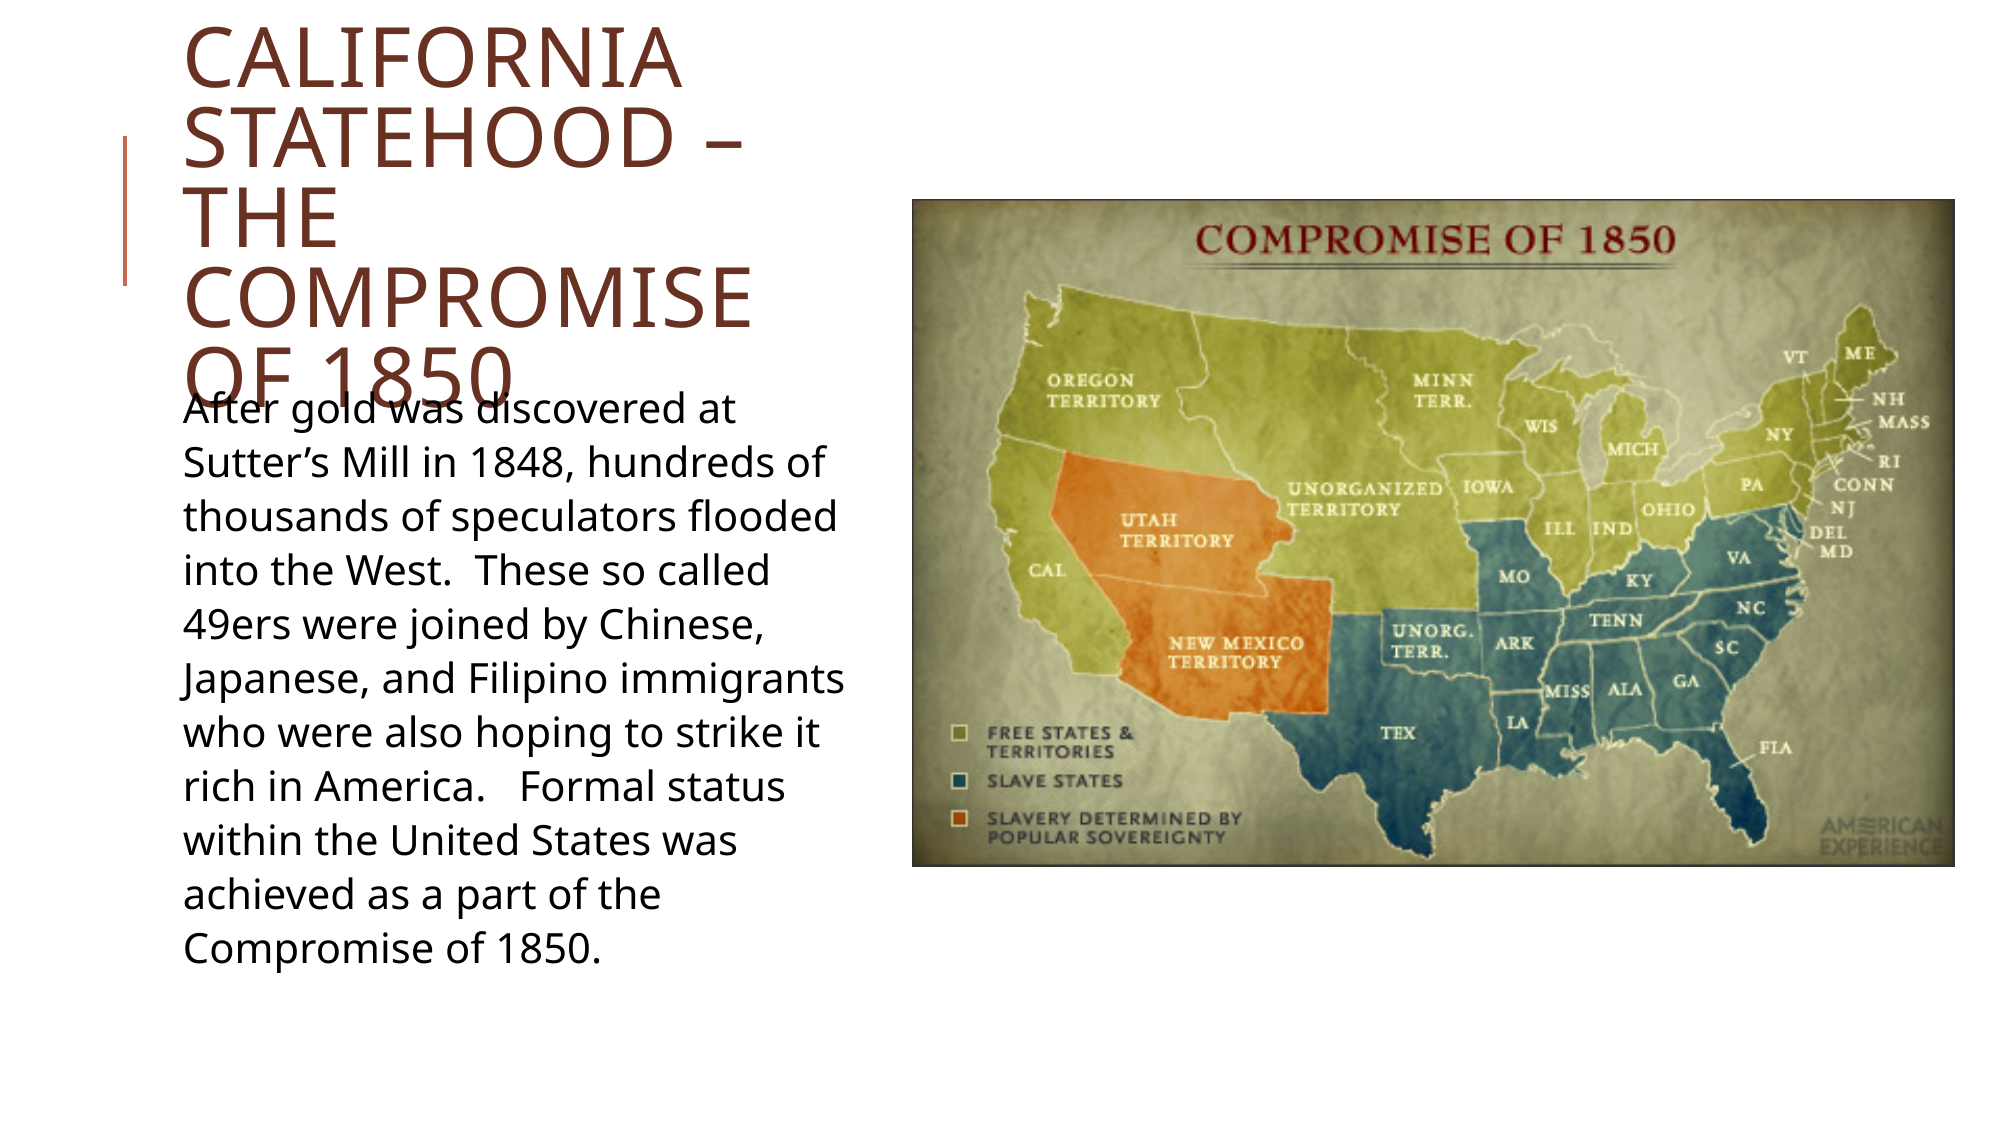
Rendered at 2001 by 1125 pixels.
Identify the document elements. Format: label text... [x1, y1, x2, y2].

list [912, 199, 1955, 867]
title California Statehood – The Compromise of 1850 [168, 77, 788, 370]
list After gold was discovered at Sutter’s Mill in 1848, hundreds of thousands of speculators flooded into the West. These so called 49ers were joined by Chinese, Japanese, and Filipino immigrants who were also hoping to strike it rich in America. Formal status within the United States was achieved as a part of the Compromise of 1850. [168, 370, 888, 988]
